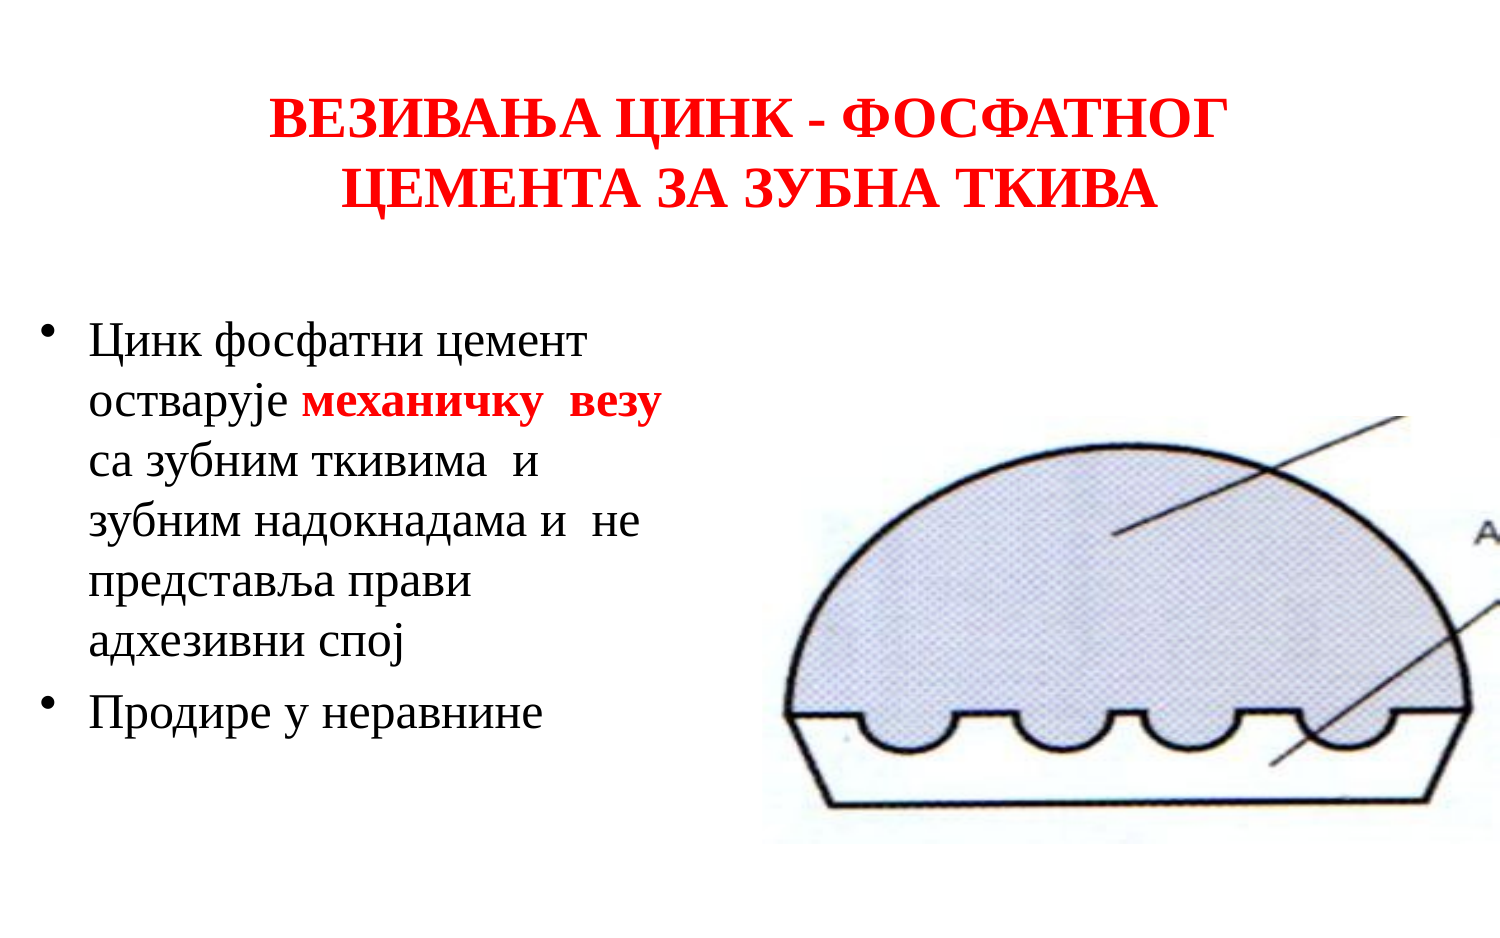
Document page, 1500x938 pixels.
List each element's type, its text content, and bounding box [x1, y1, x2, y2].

text_box Цинк фосфатни цемент остварује механичку везу са зубним ткивима и зубним надокнадама и не представља прави адхезивни спој Продире у неравнине [37, 306, 705, 739]
title ВЕЗИВАЊА ЦИНК - ФОСФАТНОГ ЦЕМЕНТА ЗА ЗУБНА ТКИВА [121, 79, 1379, 236]
text_box [762, 416, 1500, 844]
